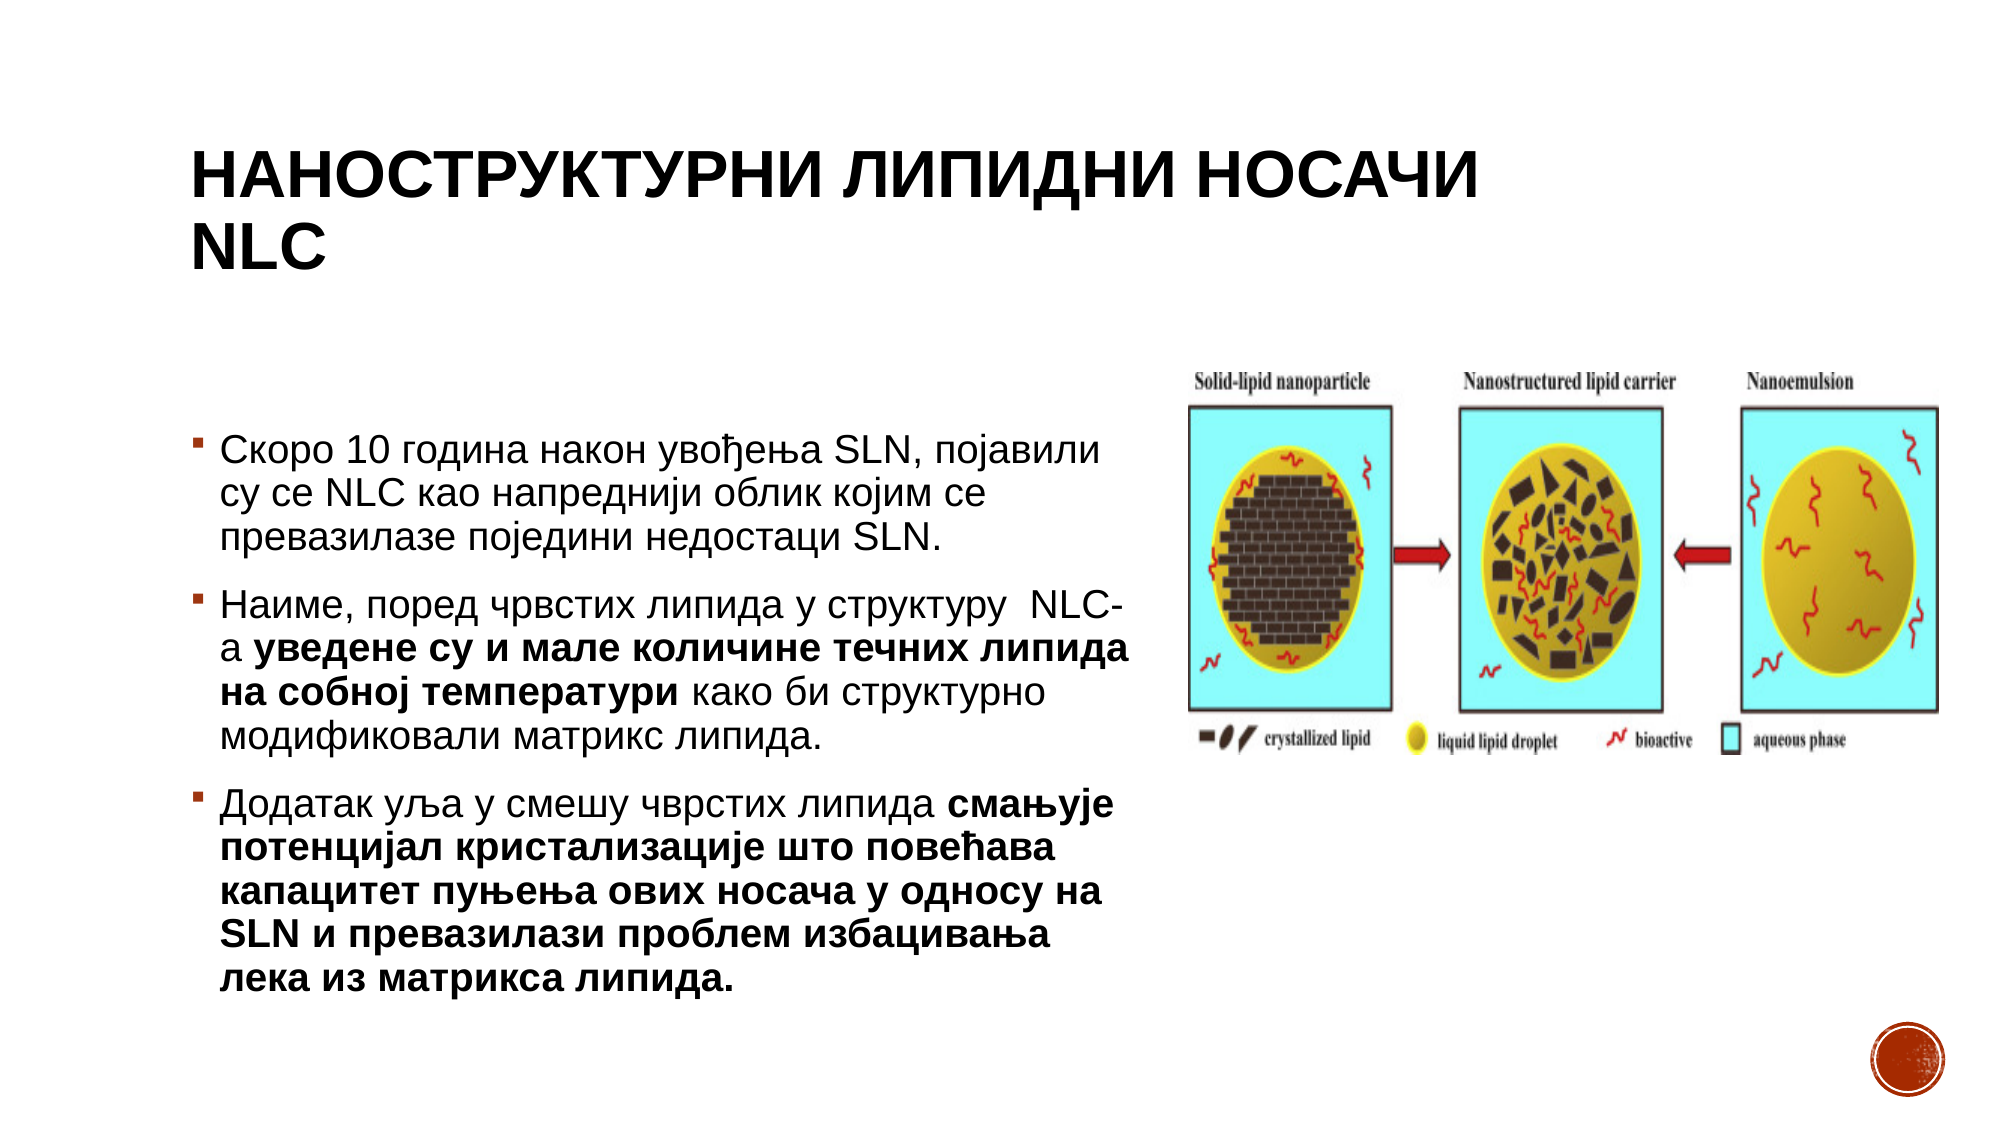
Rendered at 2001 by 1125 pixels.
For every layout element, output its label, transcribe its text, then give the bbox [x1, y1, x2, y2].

picture [1188, 372, 1939, 755]
list Скоро 10 година након увођења SLN, појавили су се NLC као напреднији облик којим се превазилазе поједини недостаци SLN. Наиме, поред чрвстих липида у структуру NLC-а уведене су и мале количине течних липида на собној температури како би структурно модификовали матрикс липида. Додатак уља у смешу чврстих липида смањује потенцијал кристализације што повећава капацитет пуњења ових носача у односу на SLN и превазилази проблем избацивања лека из матрикса липида. [175, 348, 1158, 1013]
title Наноструктурни липидни носачи NLC [175, 79, 1826, 344]
